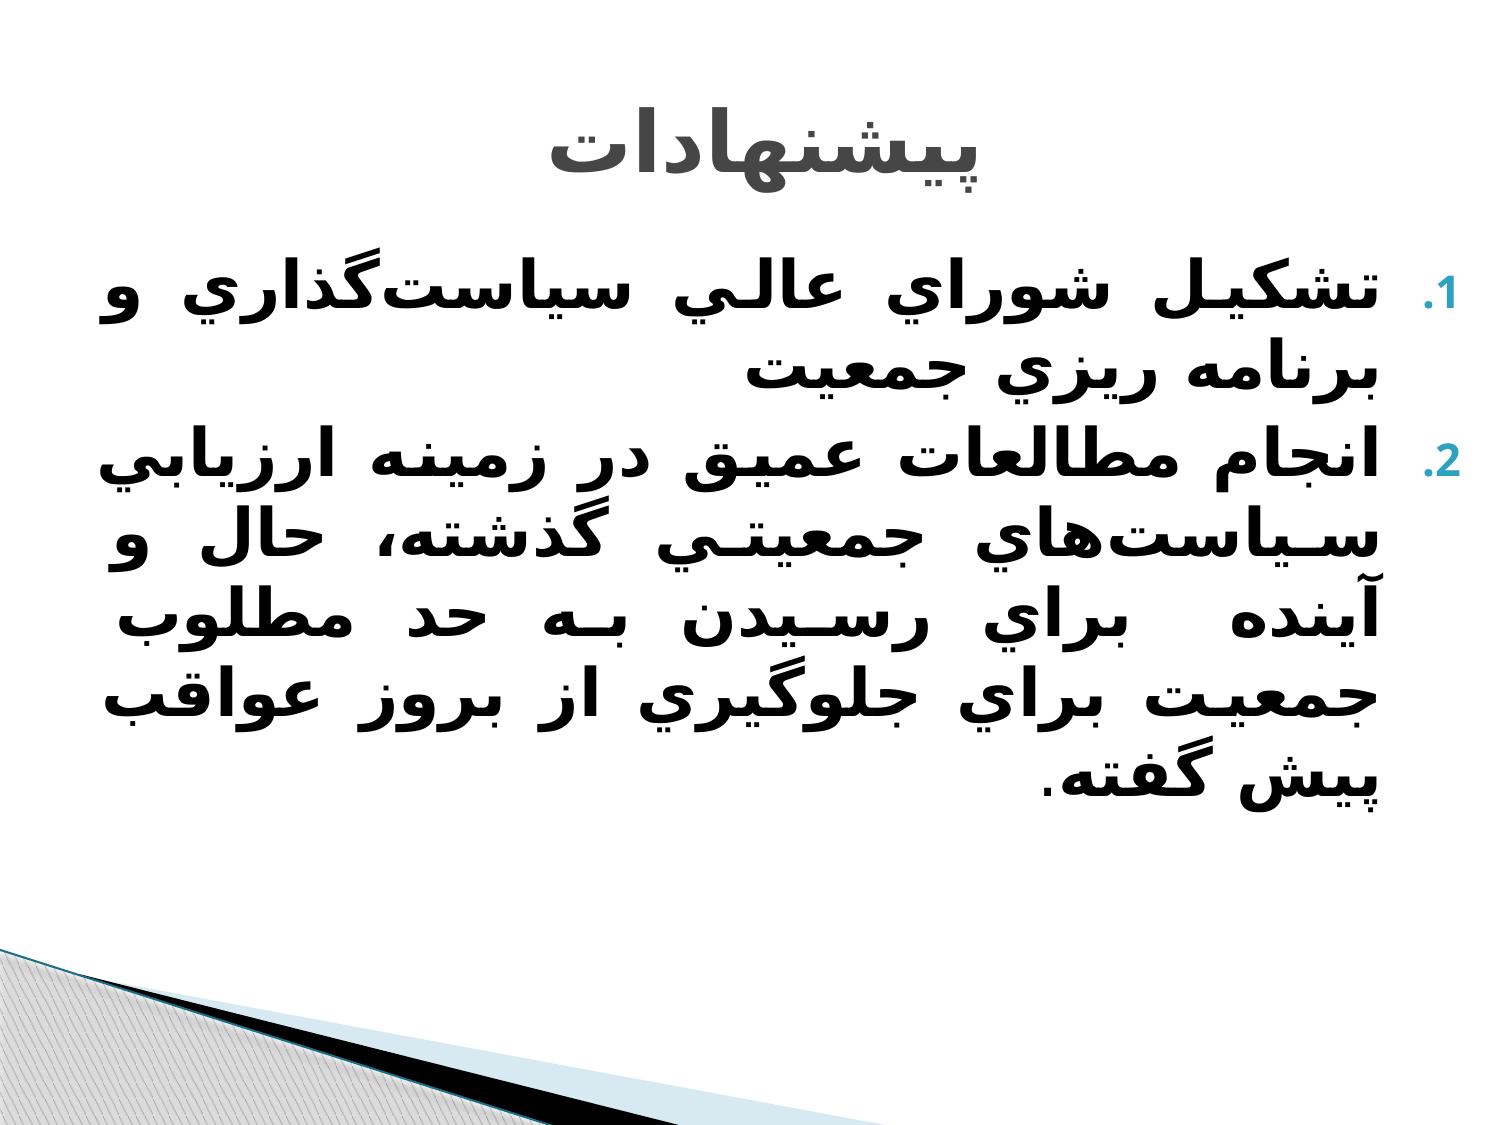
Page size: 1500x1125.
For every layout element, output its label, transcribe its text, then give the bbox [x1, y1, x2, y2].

list تشكيل شوراي عالي سياست‌گذاري و برنامه ريزي جمعيت انجام مطالعات عميق در زمينه ارزيابي سياست‌هاي جمعيتي گذشته، حال و آينده براي رسيدن به حد مطلوب جمعيت براي جلوگيري از بروز عواقب پيش گفته. [75, 234, 1500, 977]
title پيشنهادات [75, 45, 1425, 233]
